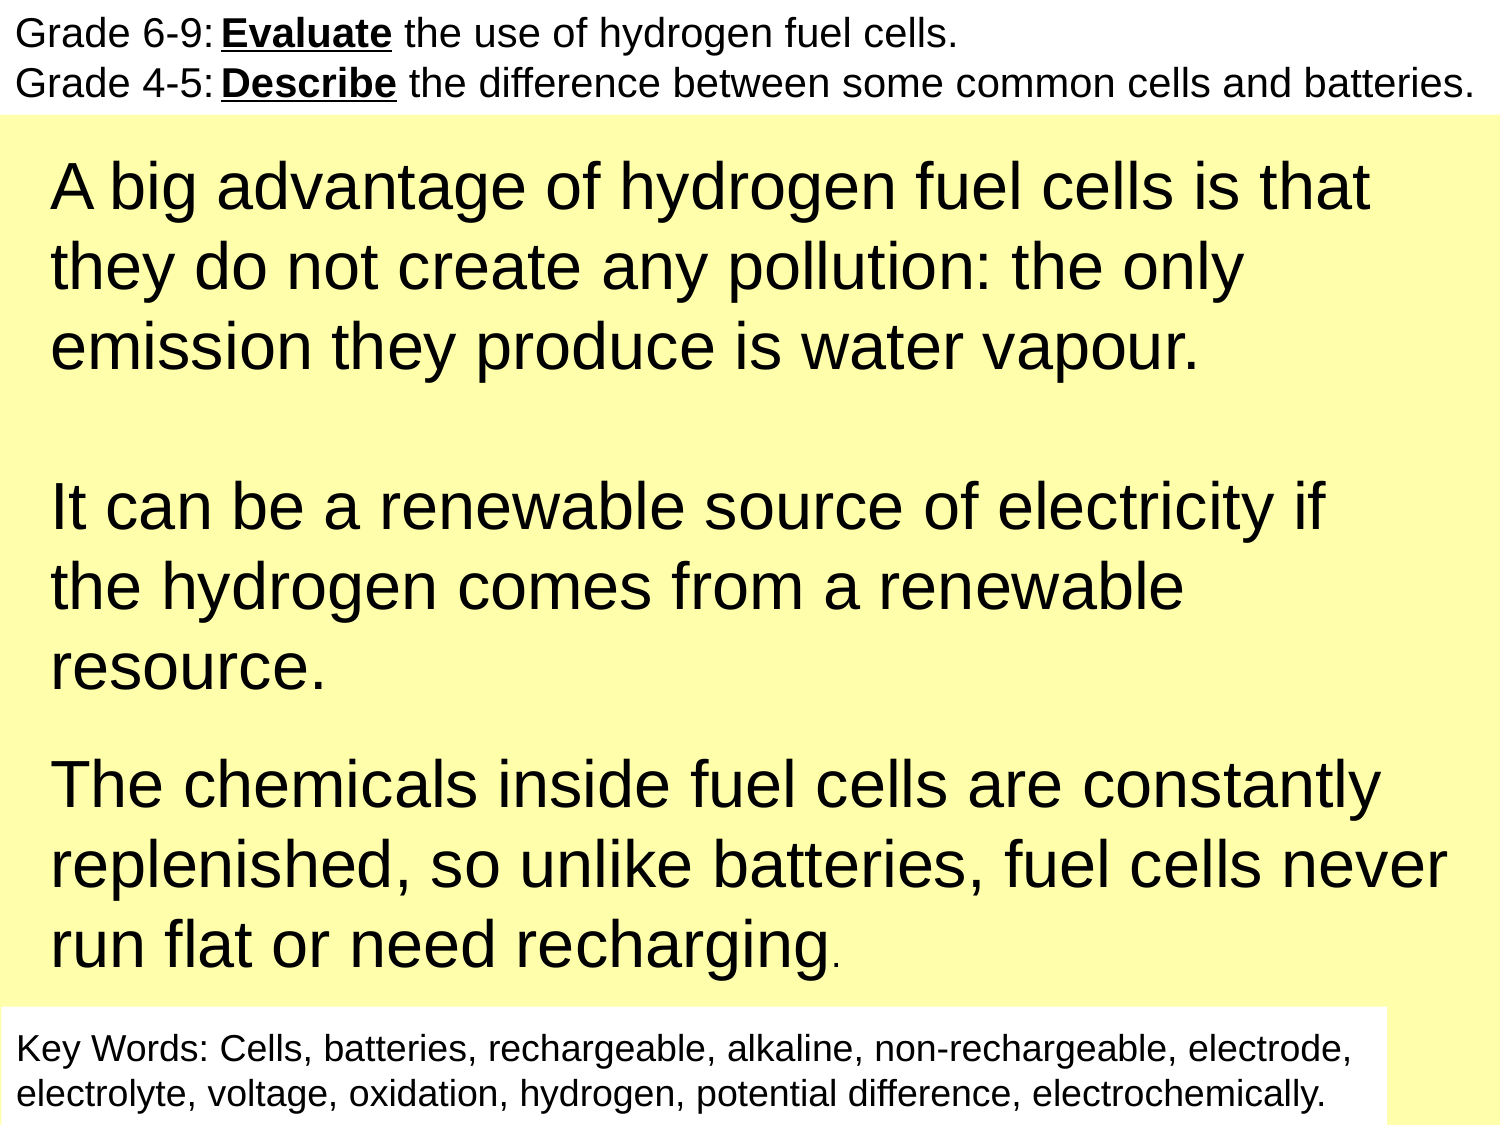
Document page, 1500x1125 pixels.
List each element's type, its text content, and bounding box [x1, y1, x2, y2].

text_box Grade 6-9: Evaluate the use of hydrogen fuel cells. Grade 4-5: Describe the difference between some common cells and batteries. [0, 0, 1500, 114]
text_box Key Words: Cells, batteries, rechargeable, alkaline, non-rechargeable, electrode, electrolyte, voltage, oxidation, hydrogen, potential difference, electrochemically. [1, 1006, 1388, 1125]
text_box A big advantage of hydrogen fuel cells is that they do not create any pollution: the only emission they produce is water vapour. It can be a renewable source of electricity if the hydrogen comes from a renewable resource. [35, 135, 1465, 790]
text_box The chemicals inside fuel cells are constantly replenished, so unlike batteries, fuel cells never run flat or need recharging. [35, 733, 1500, 989]
